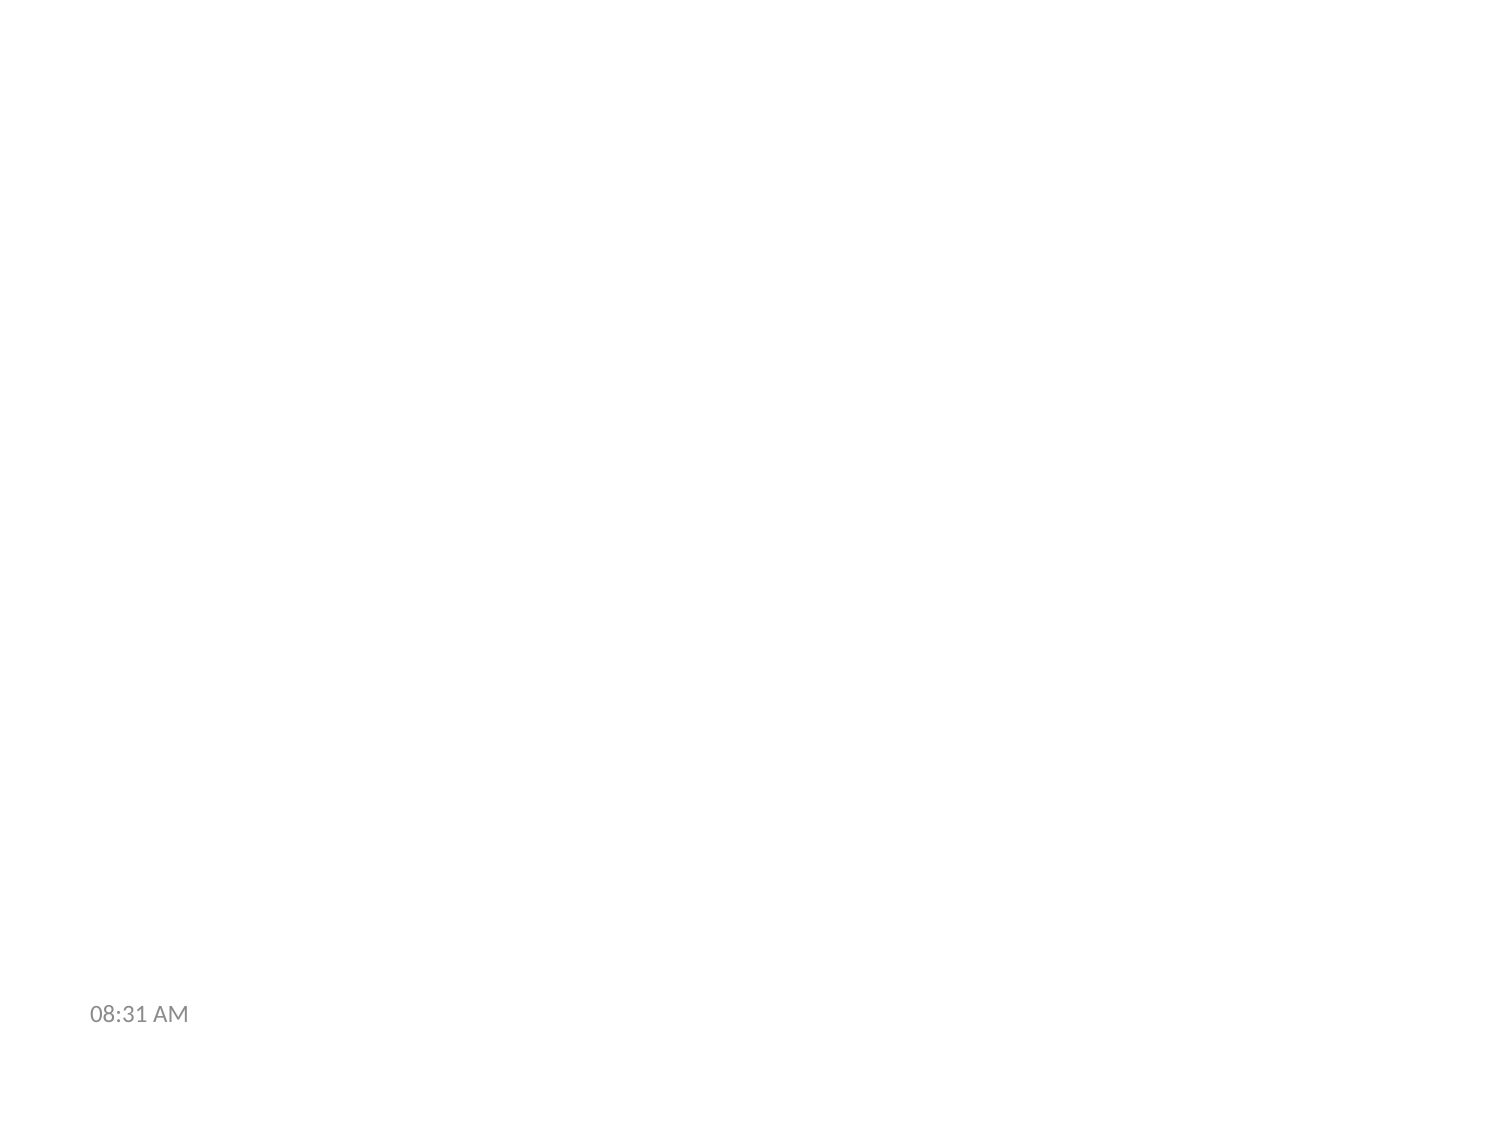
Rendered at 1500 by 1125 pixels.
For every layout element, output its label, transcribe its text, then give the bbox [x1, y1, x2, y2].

text_box 3:35 PM [75, 982, 425, 1043]
